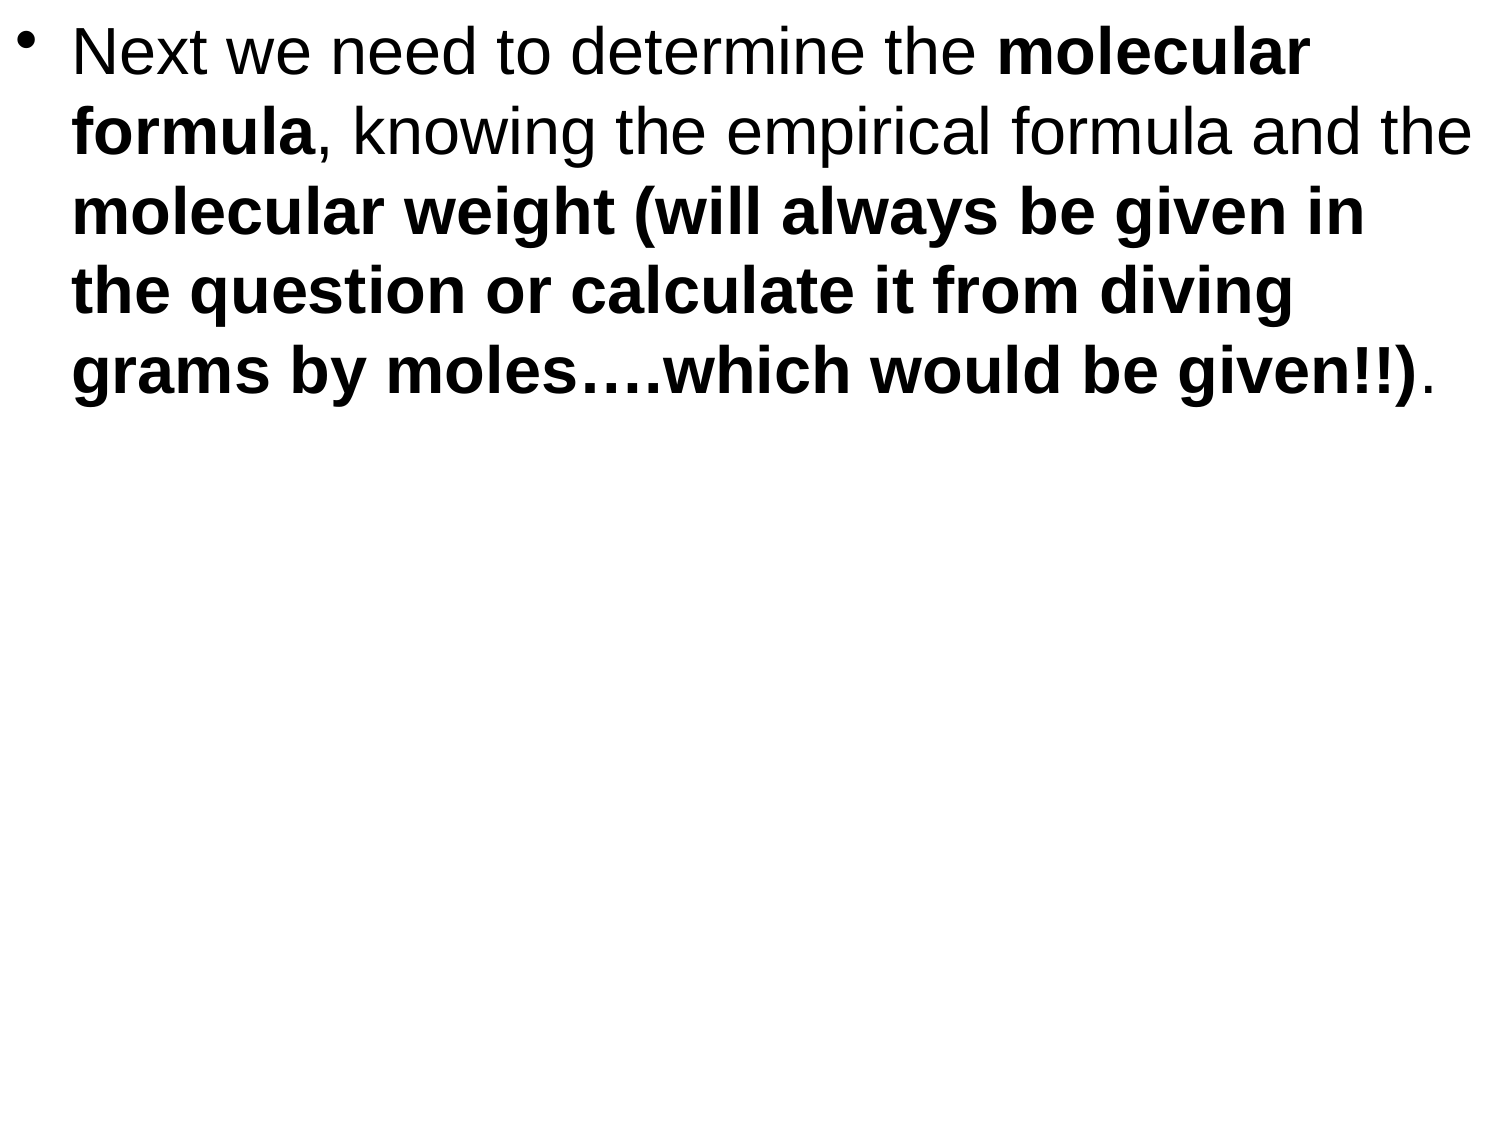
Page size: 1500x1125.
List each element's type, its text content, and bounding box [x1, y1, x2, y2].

list Next we need to determine the molecular formula, knowing the empirical formula and the molecular weight (will always be given in the question or calculate it from diving grams by moles….which would be given!!). [0, 0, 1500, 1125]
